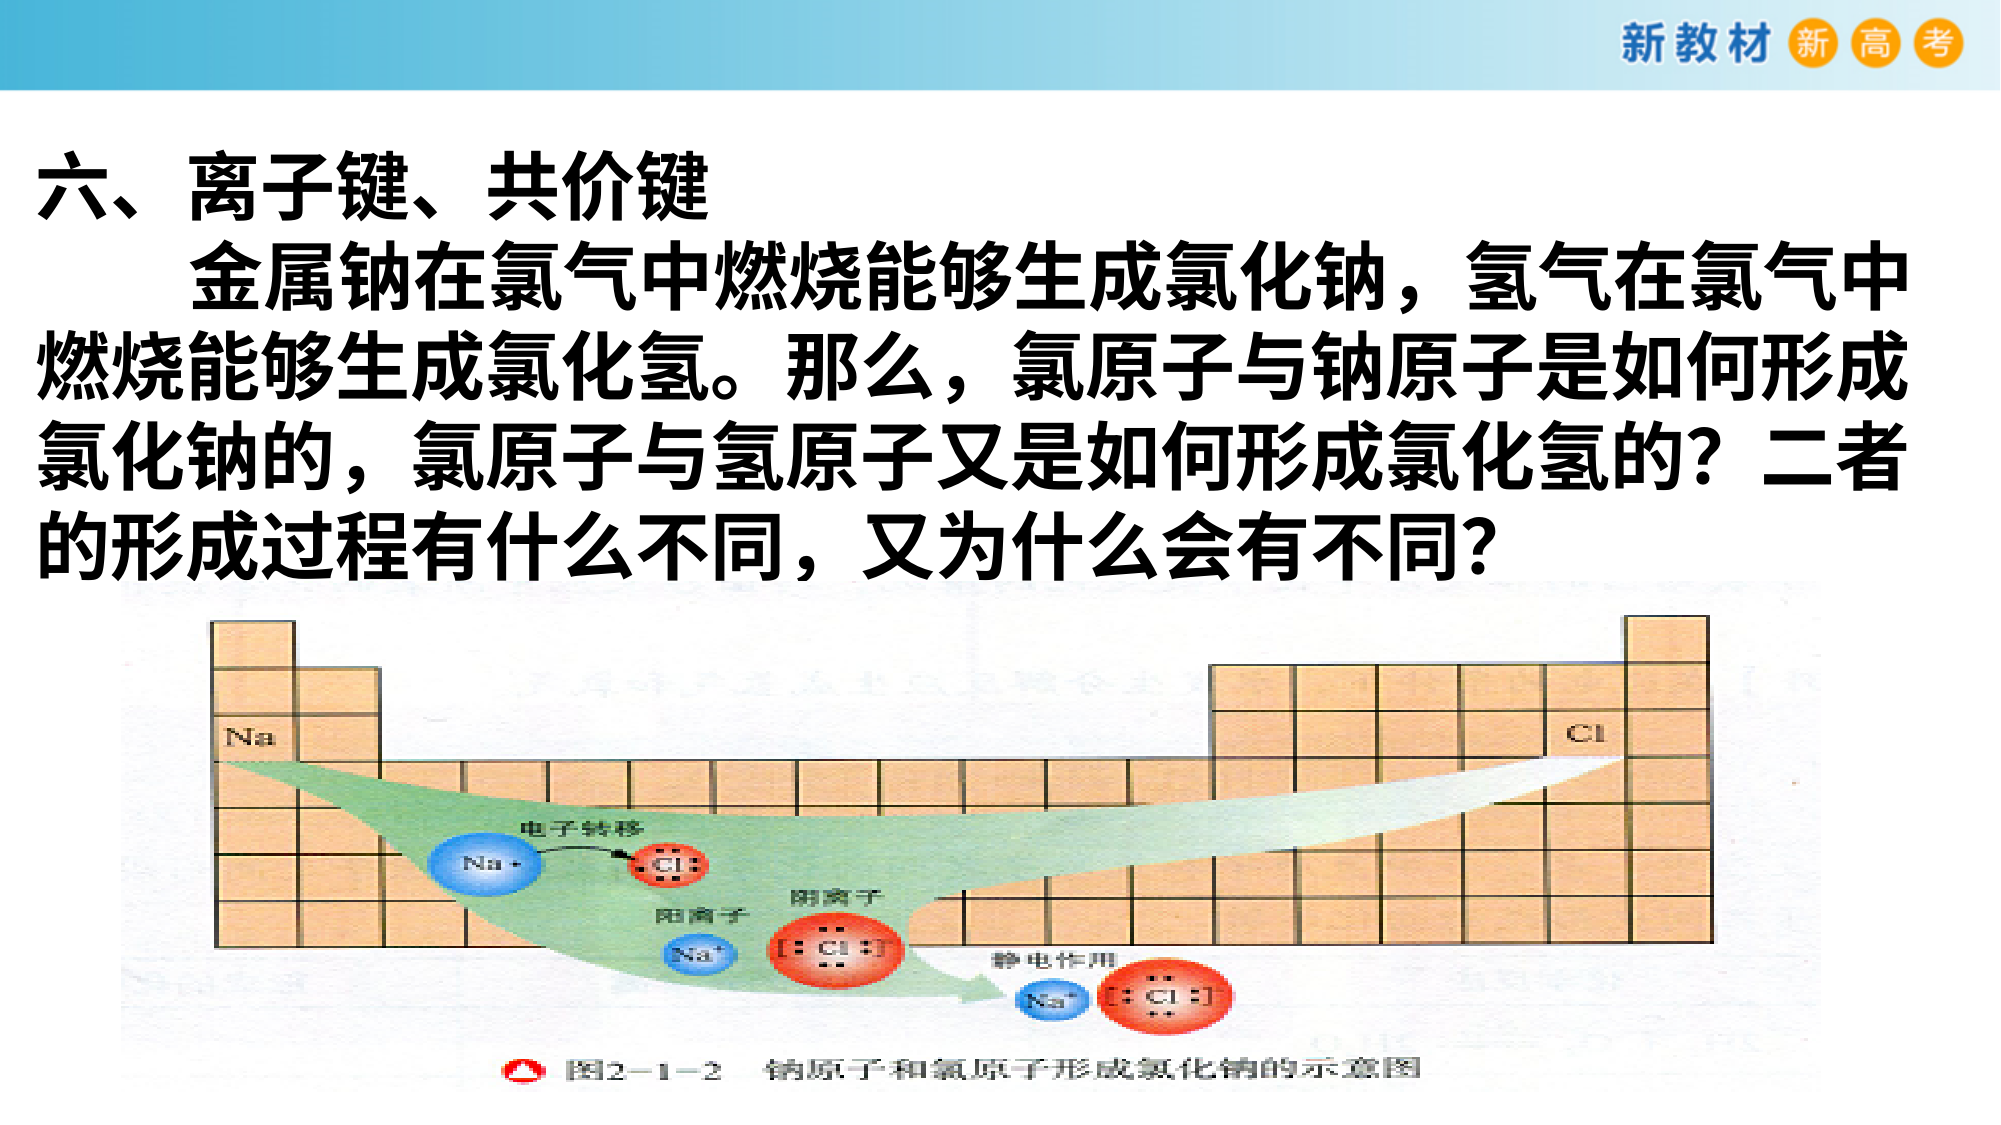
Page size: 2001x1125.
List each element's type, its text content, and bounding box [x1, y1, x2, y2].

text_box 六、离子键、共价键 金属钠在氯气中燃烧能够生成氯化钠，氢气在氯气中燃烧能够生成氯化氢。那么，氯原子与钠原子是如何形成氯化钠的，氯原子与氢原子又是如何形成氯化氢的？二者的形成过程有什么不同，又为什么会有不同？ [20, 132, 1963, 597]
picture [0, 0, 2001, 1125]
